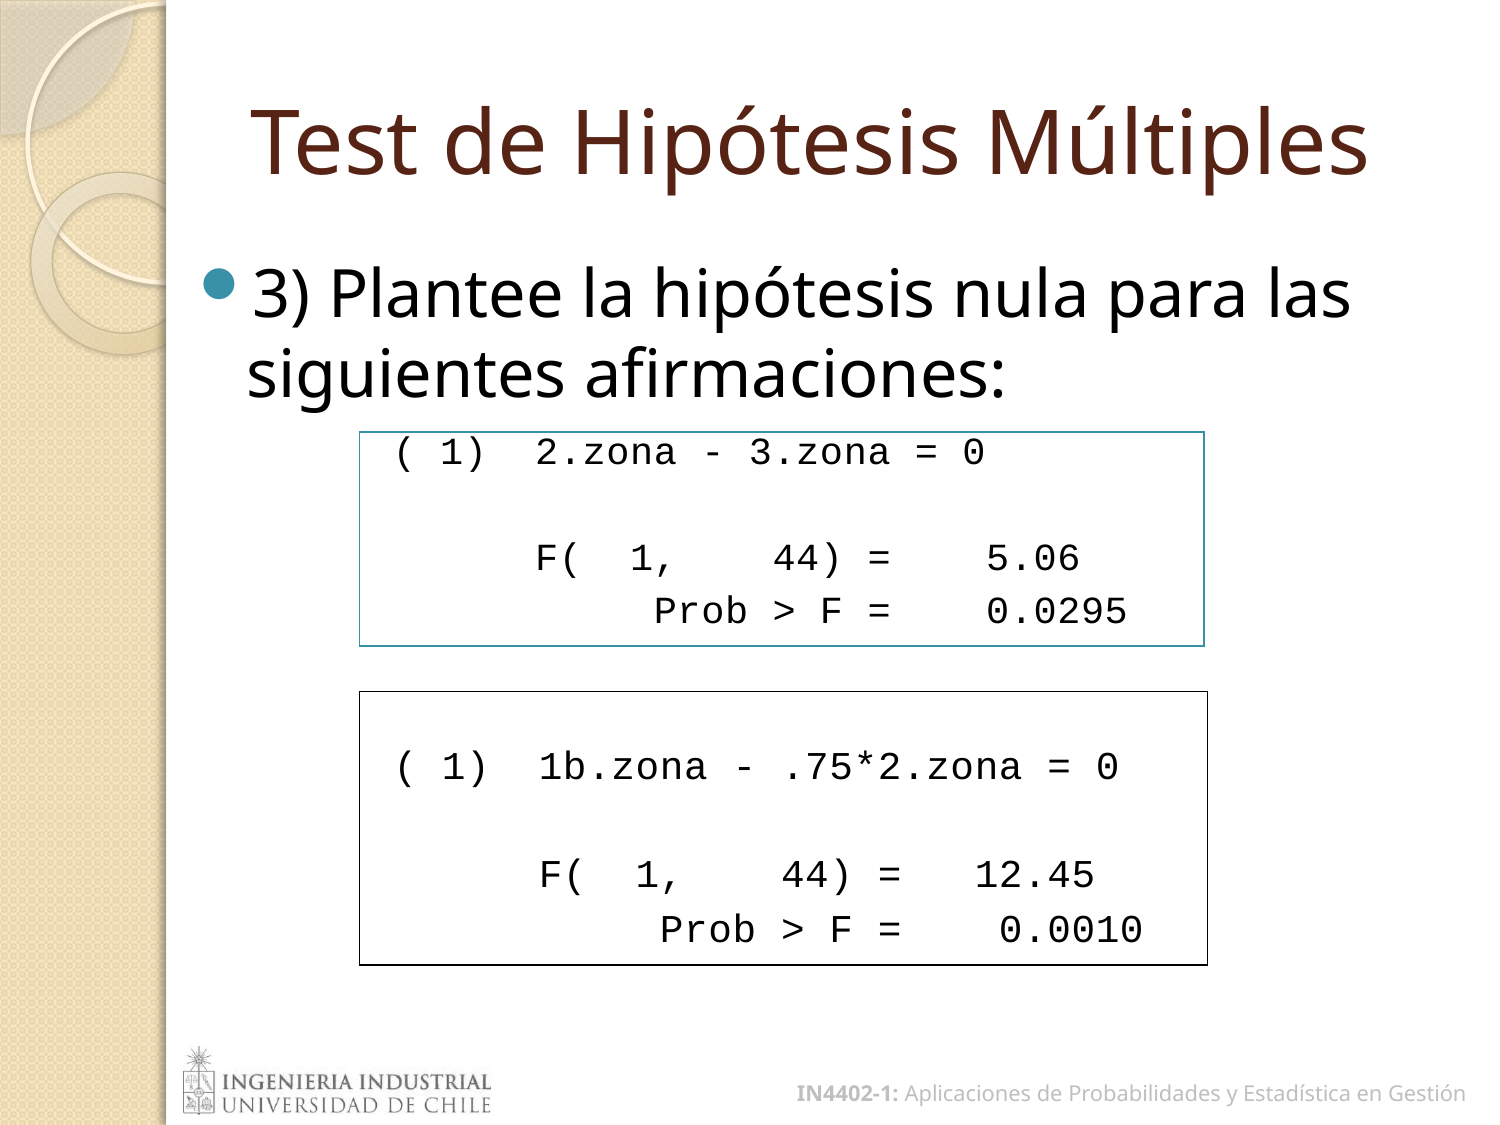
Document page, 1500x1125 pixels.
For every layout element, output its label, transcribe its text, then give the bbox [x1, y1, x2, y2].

picture [359, 692, 1207, 965]
picture [359, 432, 1204, 646]
picture [183, 1071, 491, 1115]
title Test de Hipótesis Múltiples [235, 45, 1466, 233]
list 3) Plantee la hipótesis nula para las siguientes afirmaciones: [171, 243, 1500, 1071]
